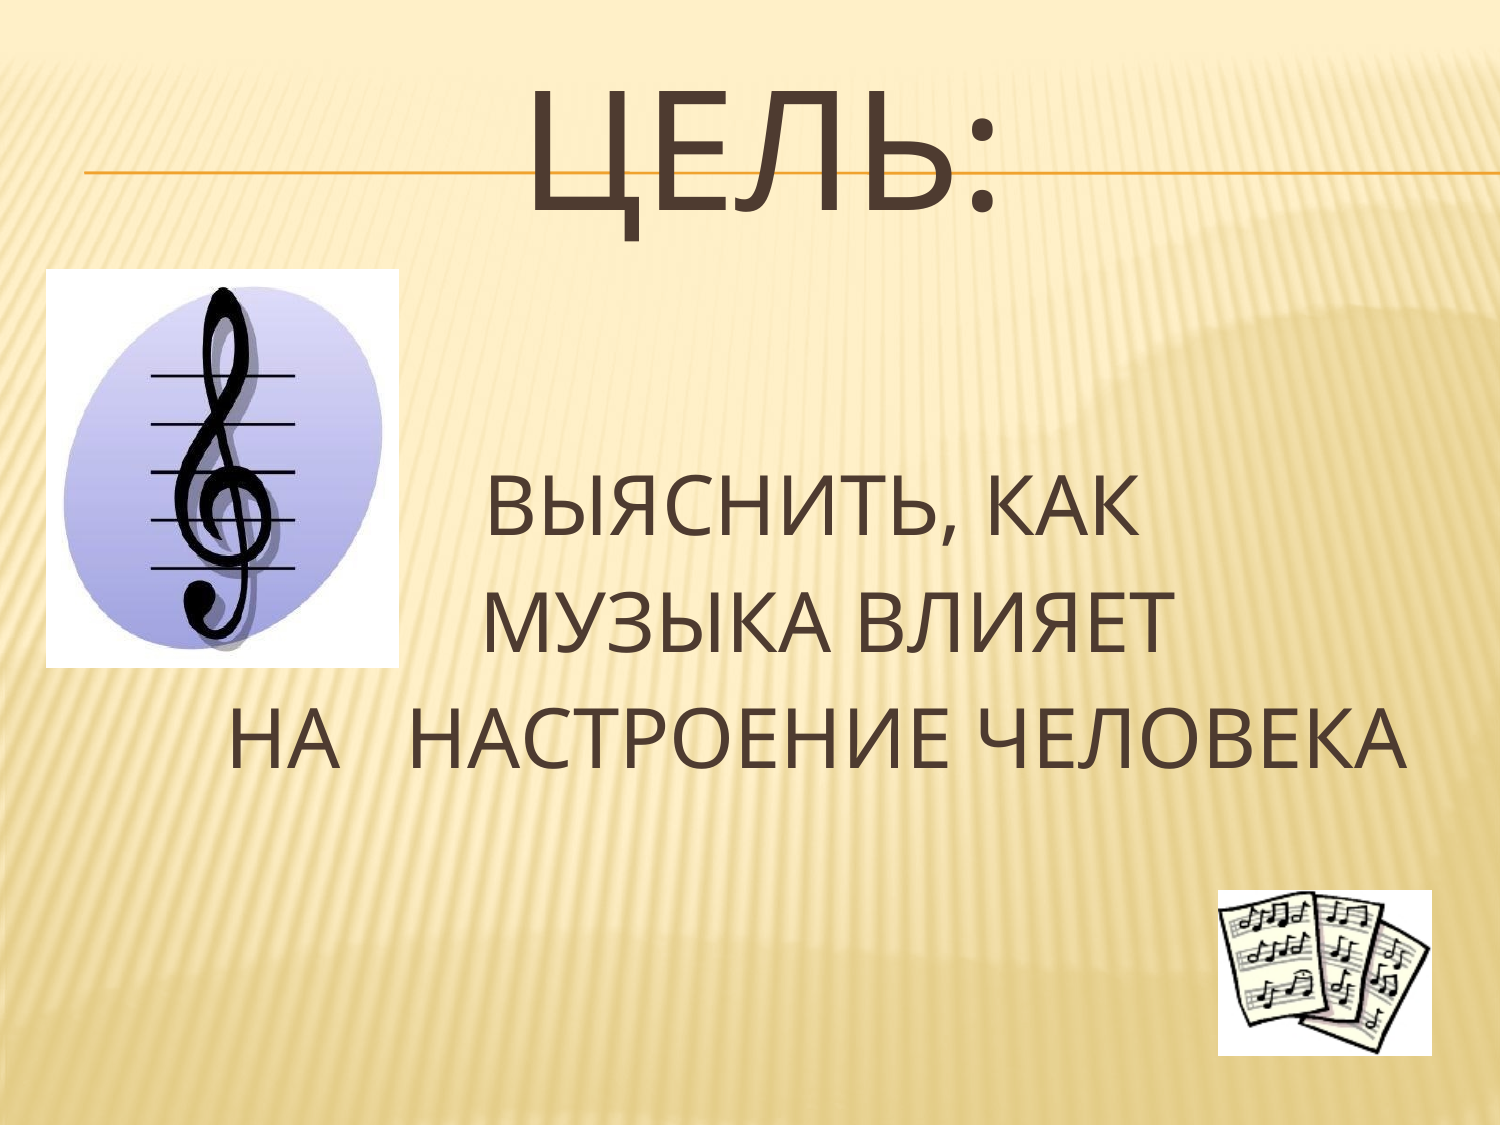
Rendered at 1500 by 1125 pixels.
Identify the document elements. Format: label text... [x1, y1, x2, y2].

picture [1218, 890, 1432, 1056]
list ВЫЯСНИТЬ, КАК МУЗЫКА ВЛИЯЕТ НА НАСТРОЕНИЕ ЧЕЛОВЕКА [50, 254, 1475, 998]
title ЦЕЛЬ: [50, 75, 1475, 213]
picture [46, 269, 399, 669]
